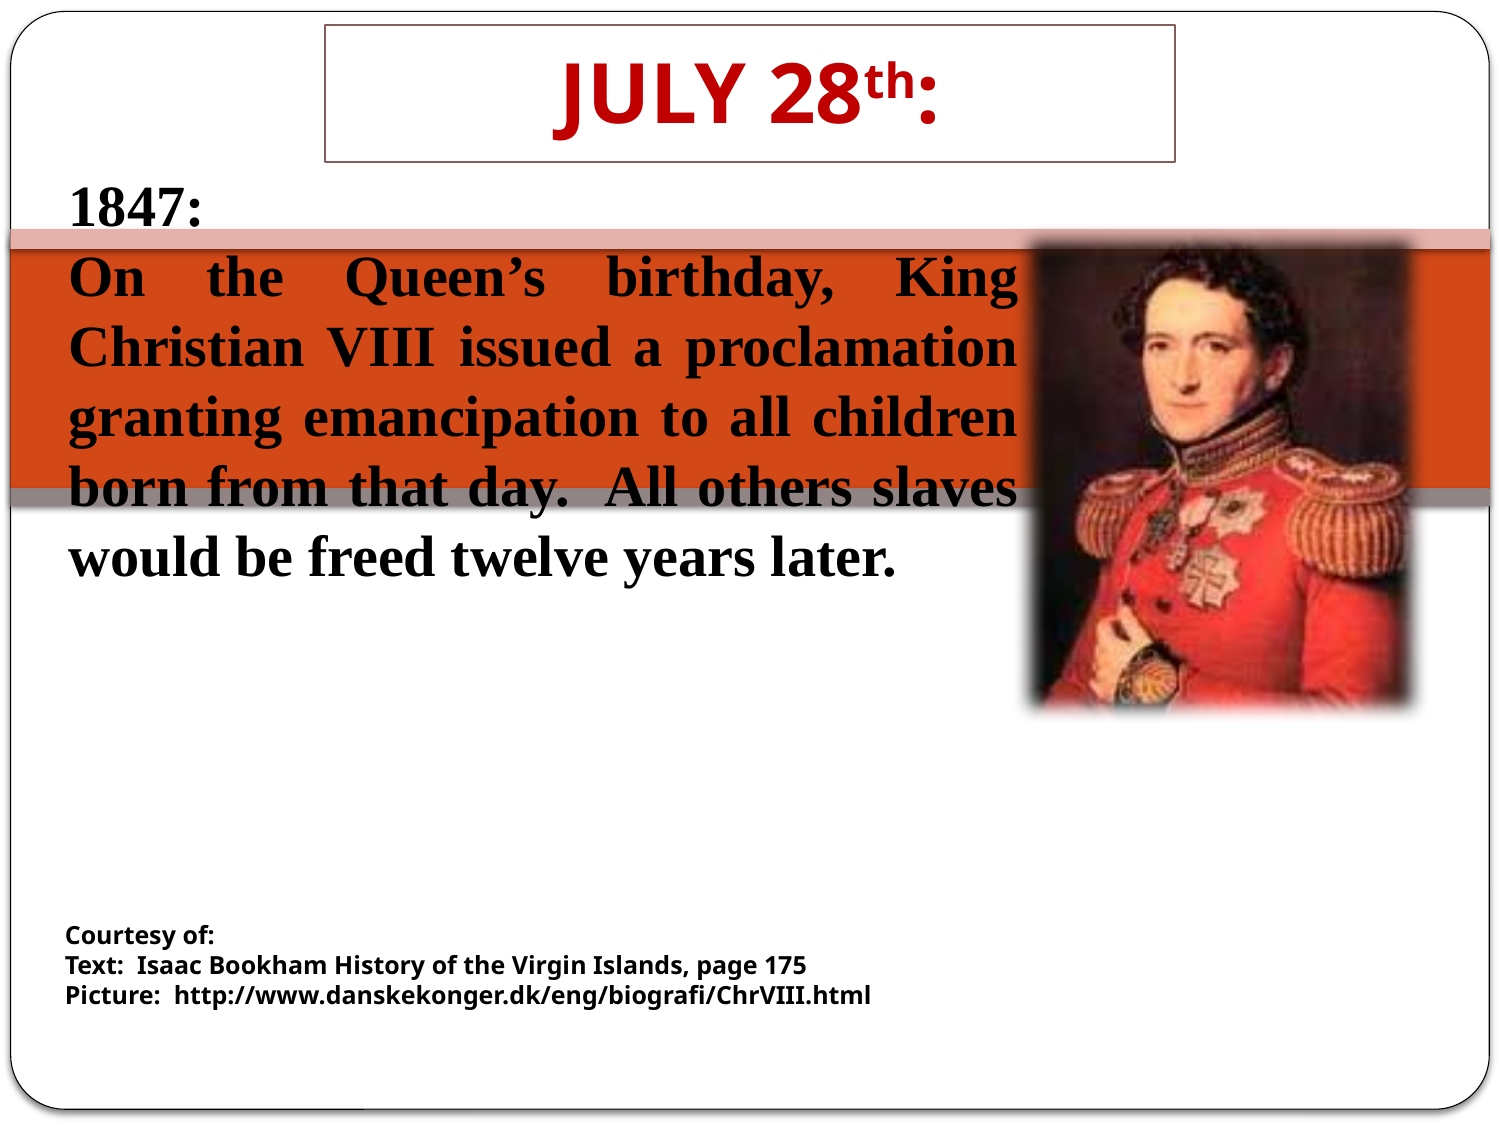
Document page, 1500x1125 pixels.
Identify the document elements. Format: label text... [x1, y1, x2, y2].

text_box 1847: On the Queen’s birthday, King Christian VIII issued a proclamation granting emancipation to all children born from that day. All others slaves would be freed twelve years later. [62, 162, 1025, 738]
title JULY 28th: [324, 24, 1176, 163]
picture [1012, 224, 1430, 726]
text_box Courtesy of: Text: Isaac Bookham History of the Virgin Islands, page 175 Picture: http://www.danskekonger.dk/eng/biografi/ChrVIII.html [50, 912, 1275, 1018]
